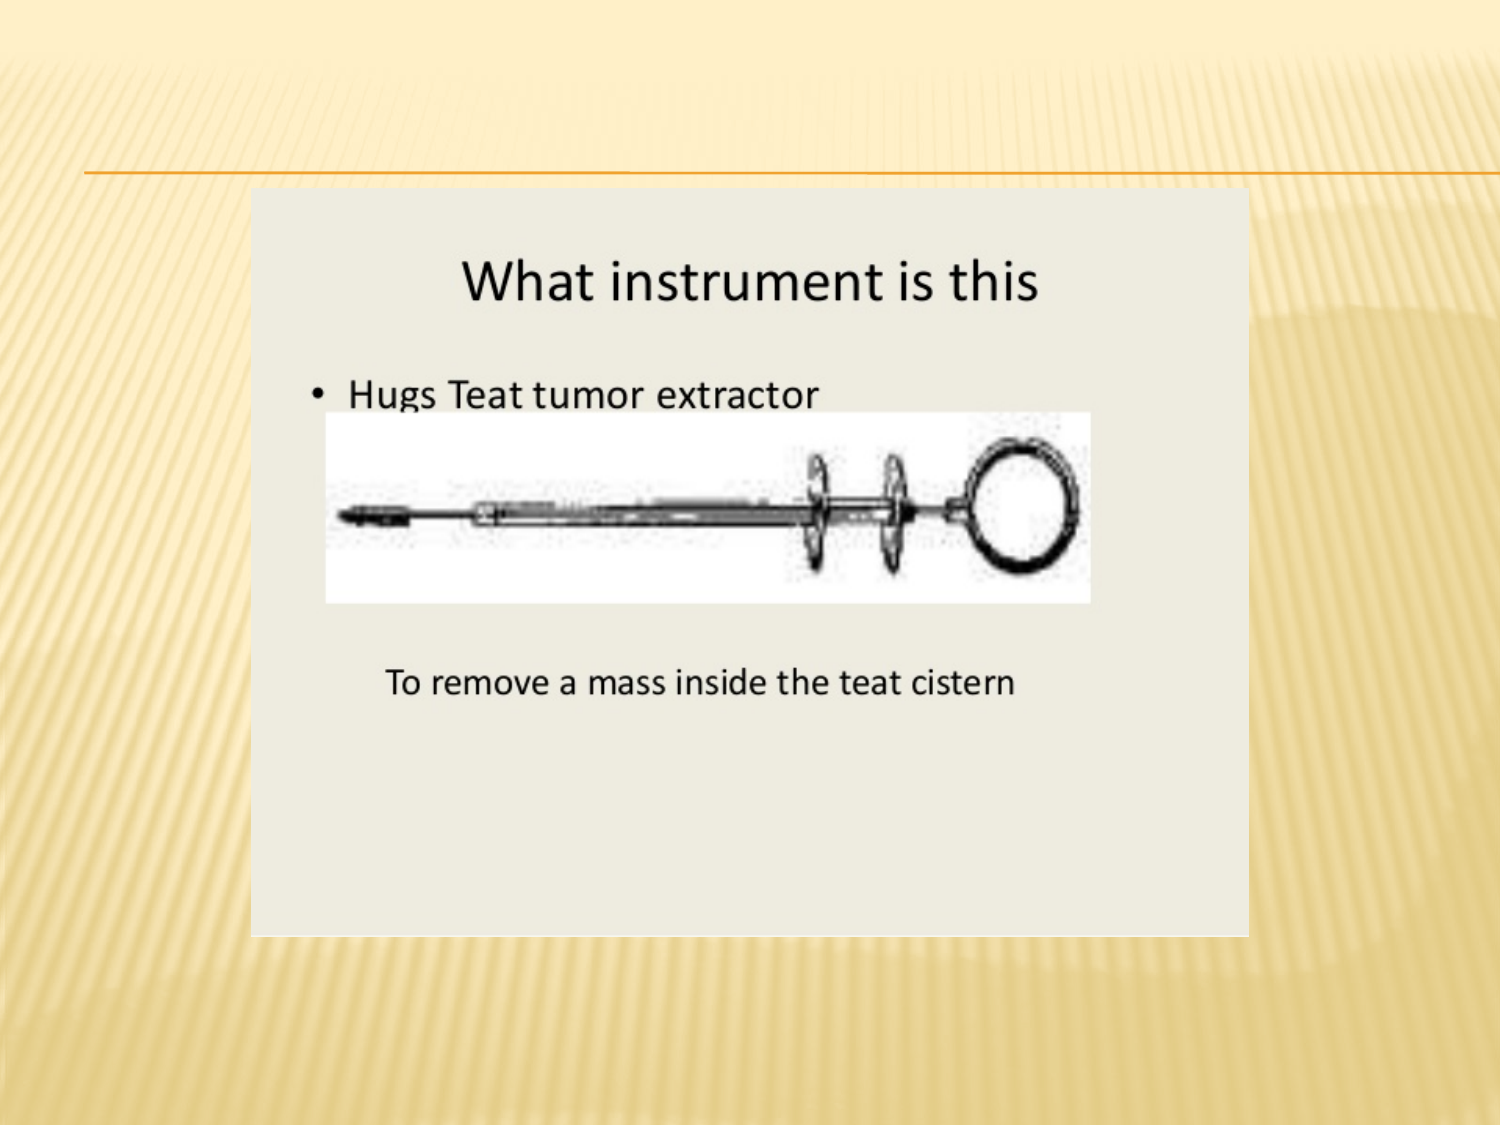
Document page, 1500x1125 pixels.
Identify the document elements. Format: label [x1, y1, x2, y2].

picture [251, 187, 1249, 937]
